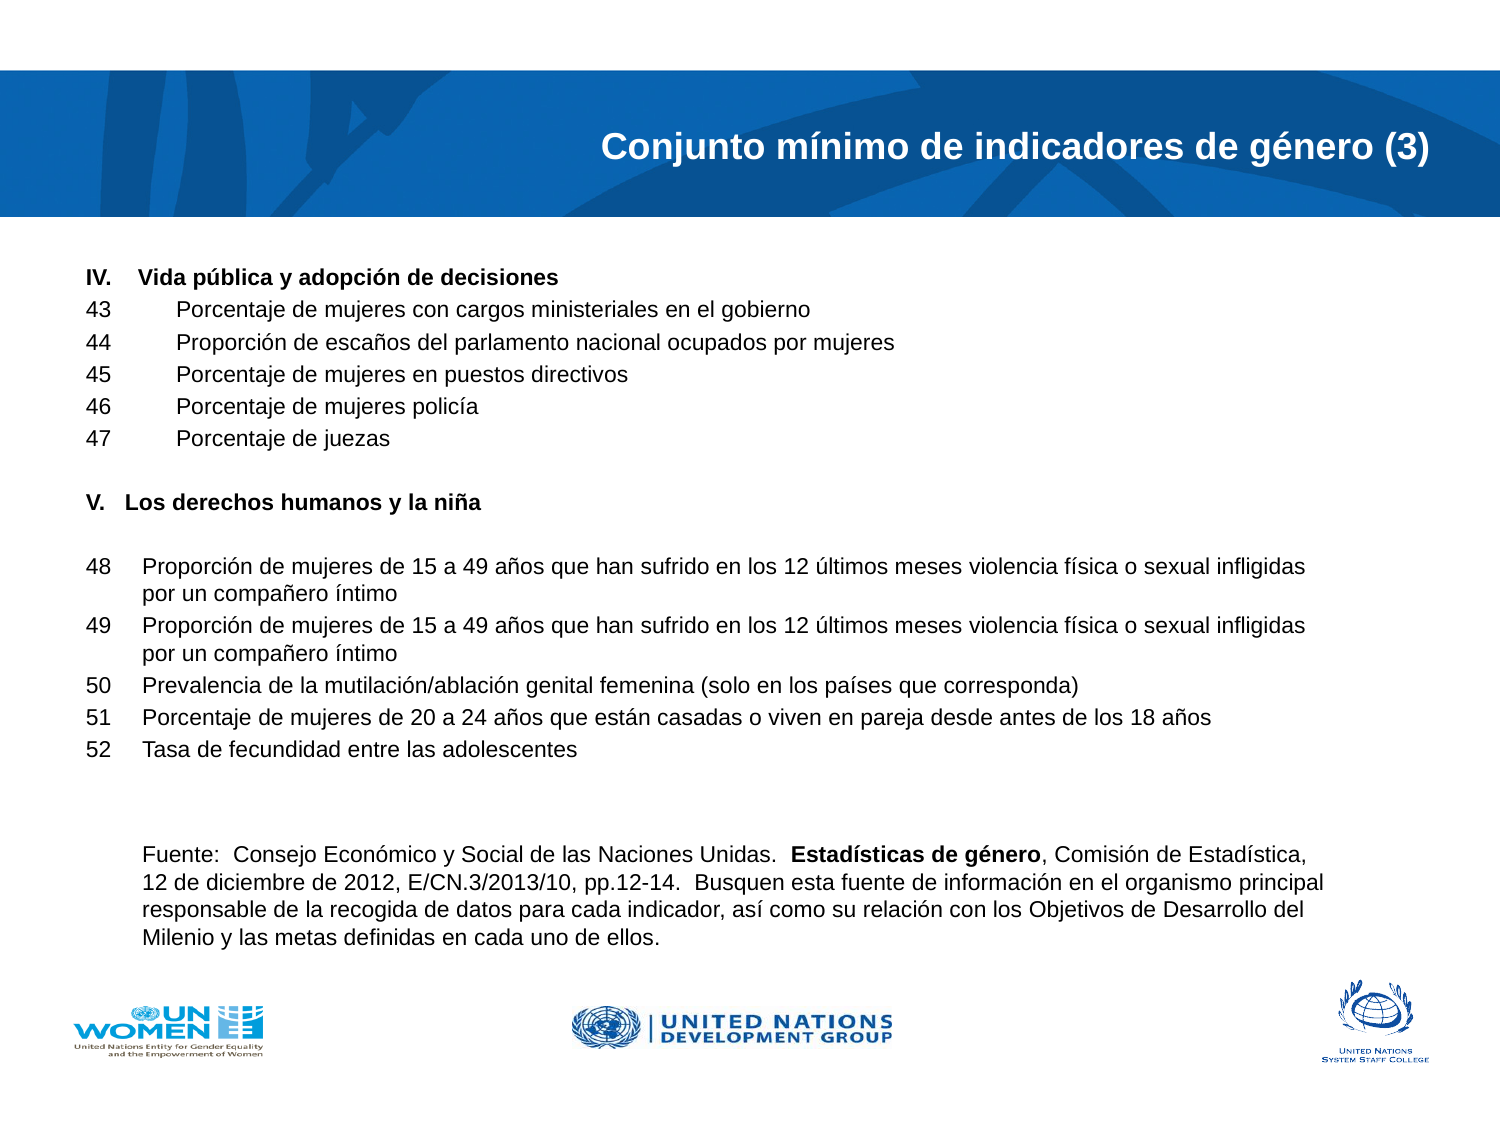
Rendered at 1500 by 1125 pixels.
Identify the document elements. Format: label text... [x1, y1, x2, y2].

picture [73, 1006, 263, 1058]
picture [0, 70, 1500, 217]
picture [1322, 979, 1429, 1063]
title Conjunto mínimo de indicadores de género (3) [170, 94, 1447, 195]
picture [572, 1006, 892, 1049]
picture [170, 1006, 179, 1018]
picture [194, 1006, 204, 1013]
list IV. Vida pública y adopción de decisiones 43 Porcentaje de mujeres con cargos ministeriales en el gobierno 44 Proporción de escaños del parlamento nacional ocupados por mujeres 45 Porcentaje de mujeres en puestos directivos 46 Porcentaje de mujeres policía 47 Porcentaje de juezas V. Los derechos humanos y la niña 48 Proporción de mujeres de 15 a 49 años que han sufrido en los 12 últimos meses violencia física o sexual infligidas por un compañero íntimo 49 Proporción de mujeres de 15 a 49 años que han sufrido en los 12 últimos meses violencia física o sexual infligidas por un compañero íntimo Prevalencia de la mutilación/ablación genital femenina (solo en los países que corresponda) Porcentaje de mujeres de 20 a 24 años que están casadas o viven en pareja desde antes de los 18 años Tasa de fecundidad entre las adolescentes Fuente: Consejo Económico y Social de las Naciones Unidas. Estadísticas de género, Comisión de Estadística, 12 de diciembre de 2012, E/CN.3/2013/10, pp.12-14. Busquen esta fuente de información en el organismo principal responsable de la recogida de datos para cada indicador, así como su relación con los Objetivos de Desarrollo del Milenio y las metas definidas en cada uno de ellos. [70, 255, 1347, 931]
